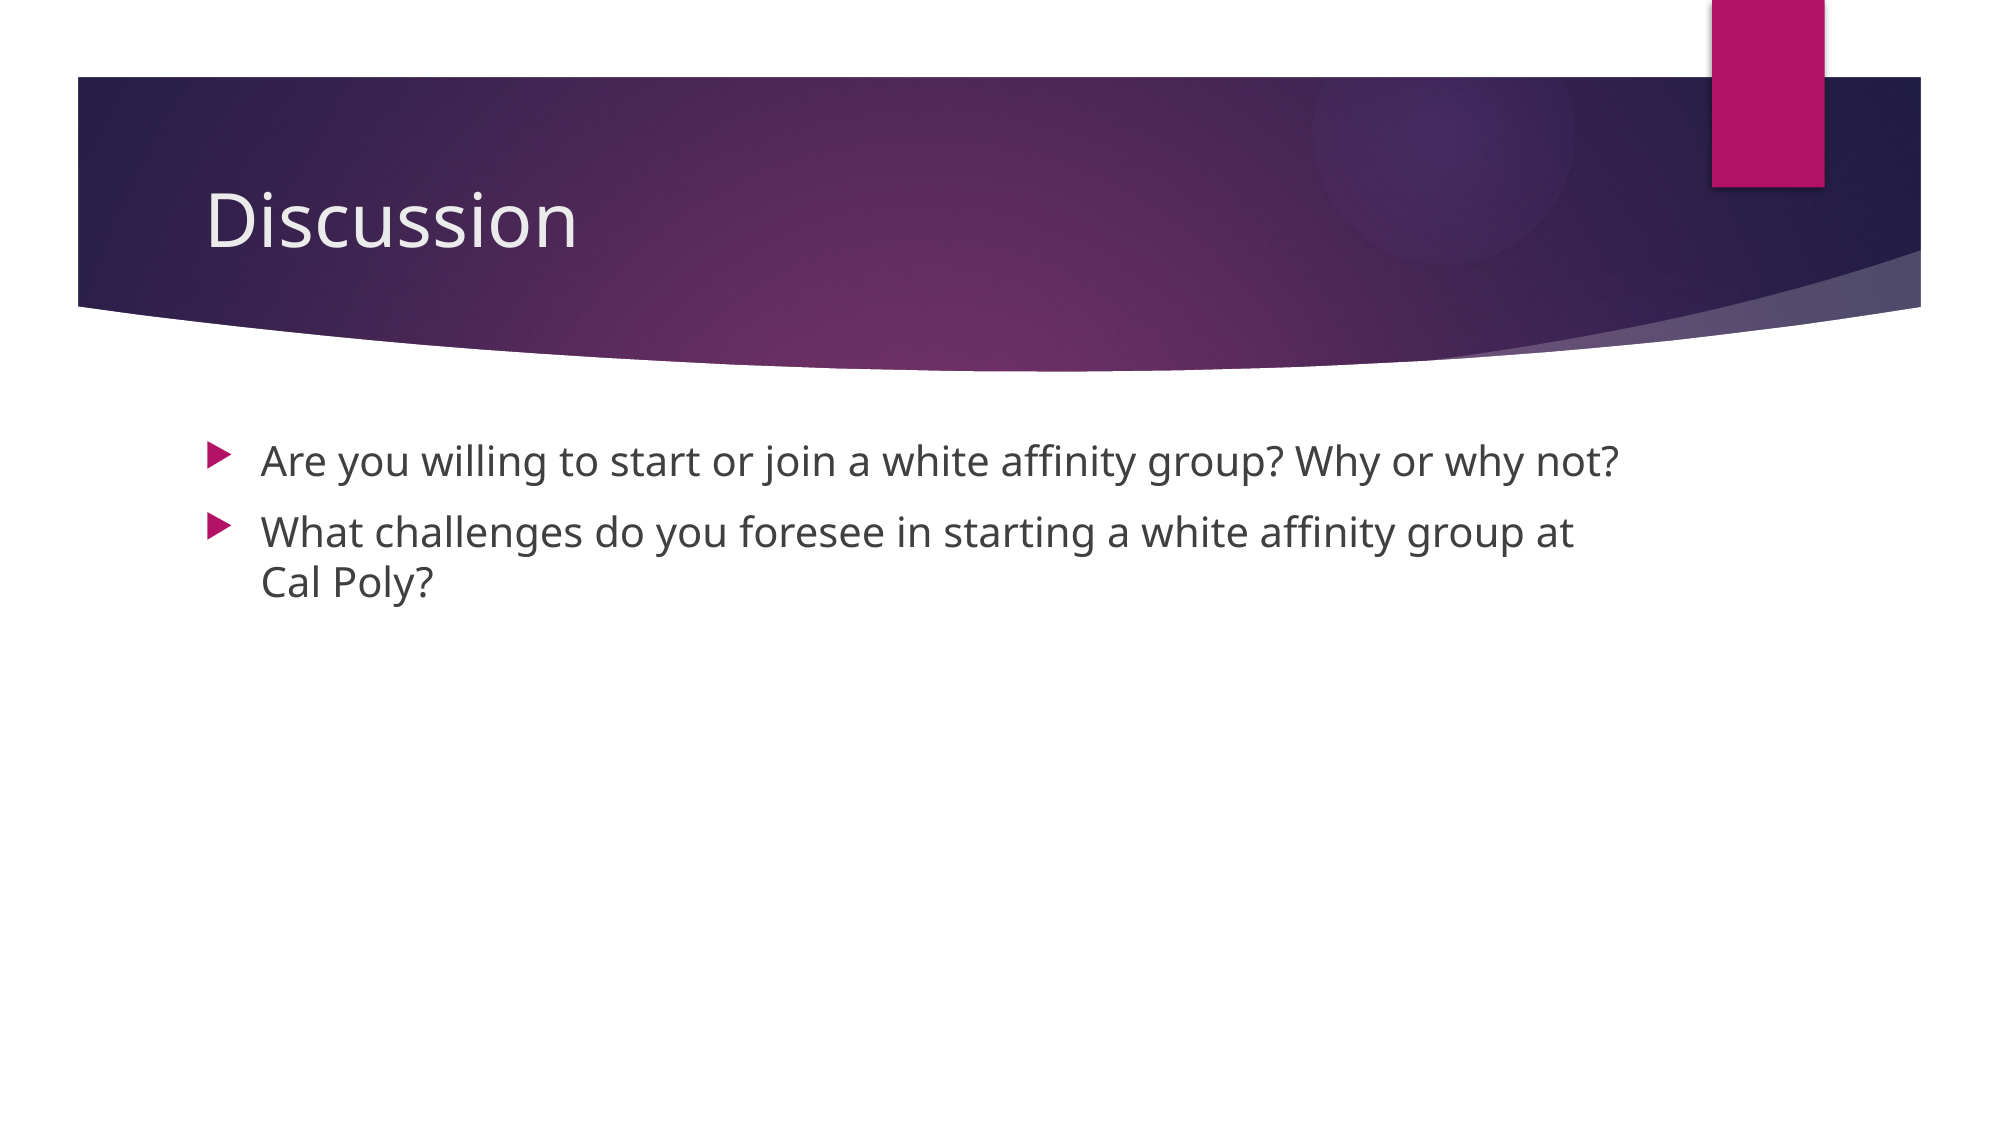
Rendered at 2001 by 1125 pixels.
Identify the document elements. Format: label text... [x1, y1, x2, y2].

title Discussion [189, 159, 1627, 276]
list Are you willing to start or join a white affinity group? Why or why not? What challenges do you foresee in starting a white affinity group at Cal Poly? [189, 427, 1638, 988]
